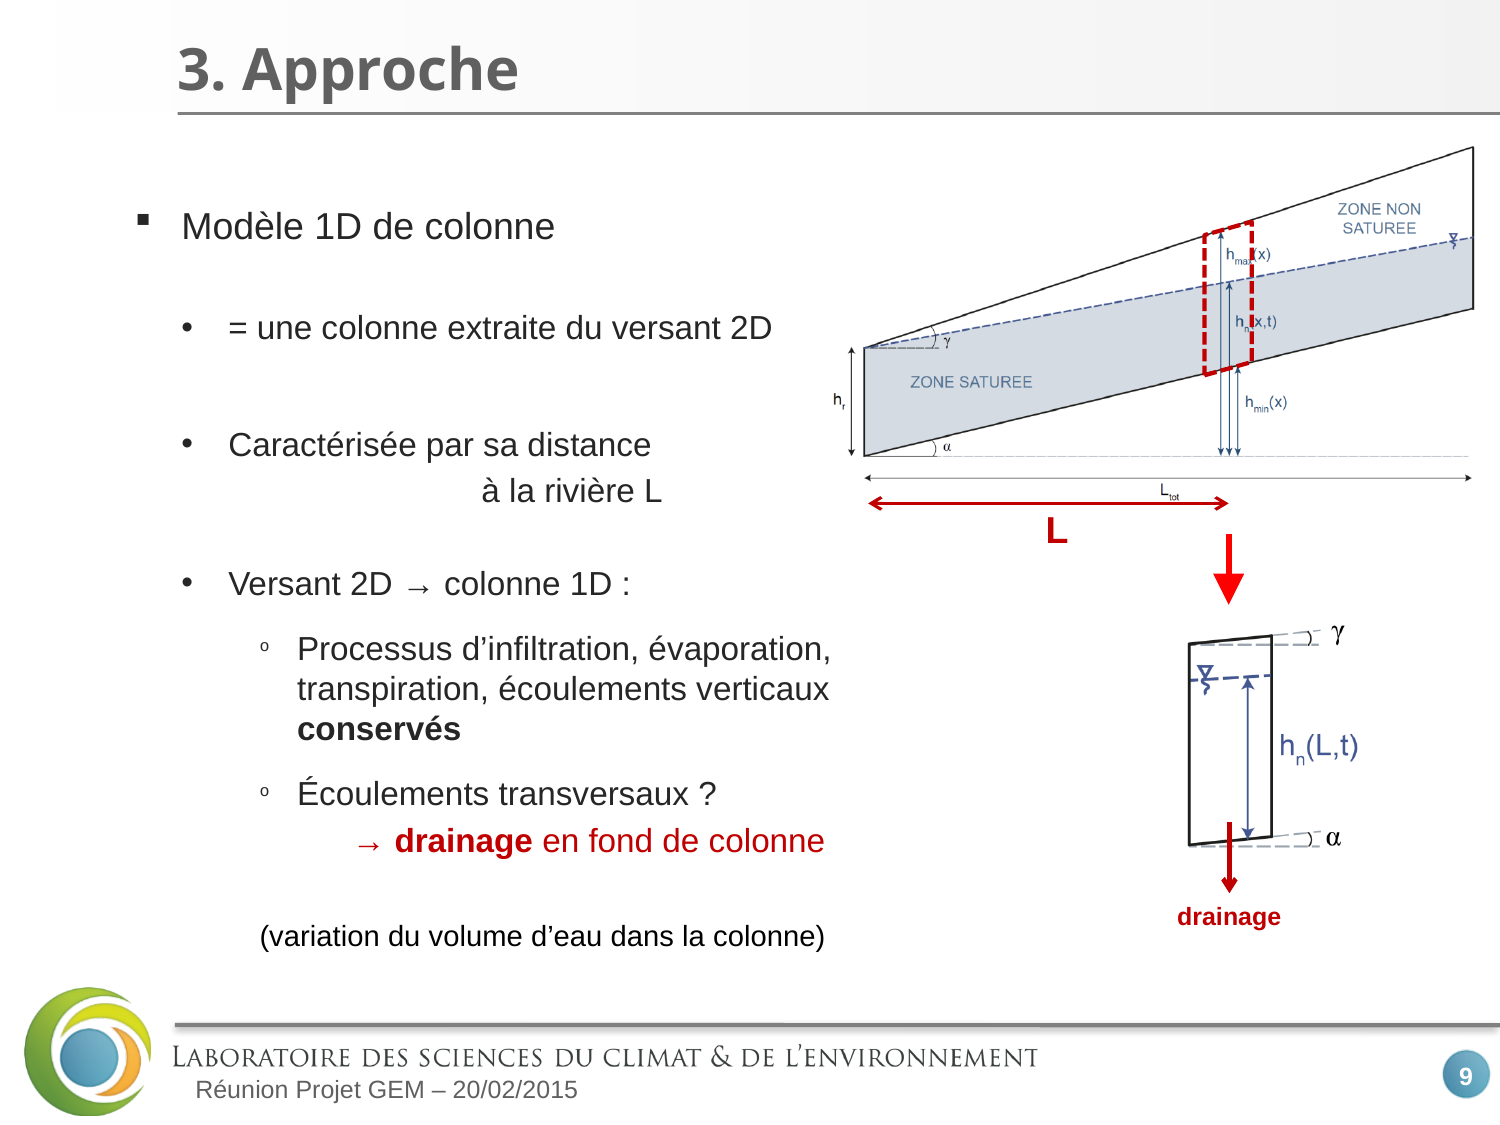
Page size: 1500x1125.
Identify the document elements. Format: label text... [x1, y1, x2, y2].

picture [1438, 1046, 1500, 1109]
text_box L [997, 513, 1117, 559]
picture [820, 141, 1482, 504]
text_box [1149, 821, 1310, 939]
text_box Réunion Projet GEM – 20/02/2015 [180, 1058, 656, 1119]
picture [24, 987, 151, 1116]
title 3. Approche [162, 24, 1403, 85]
picture [1162, 607, 1418, 859]
